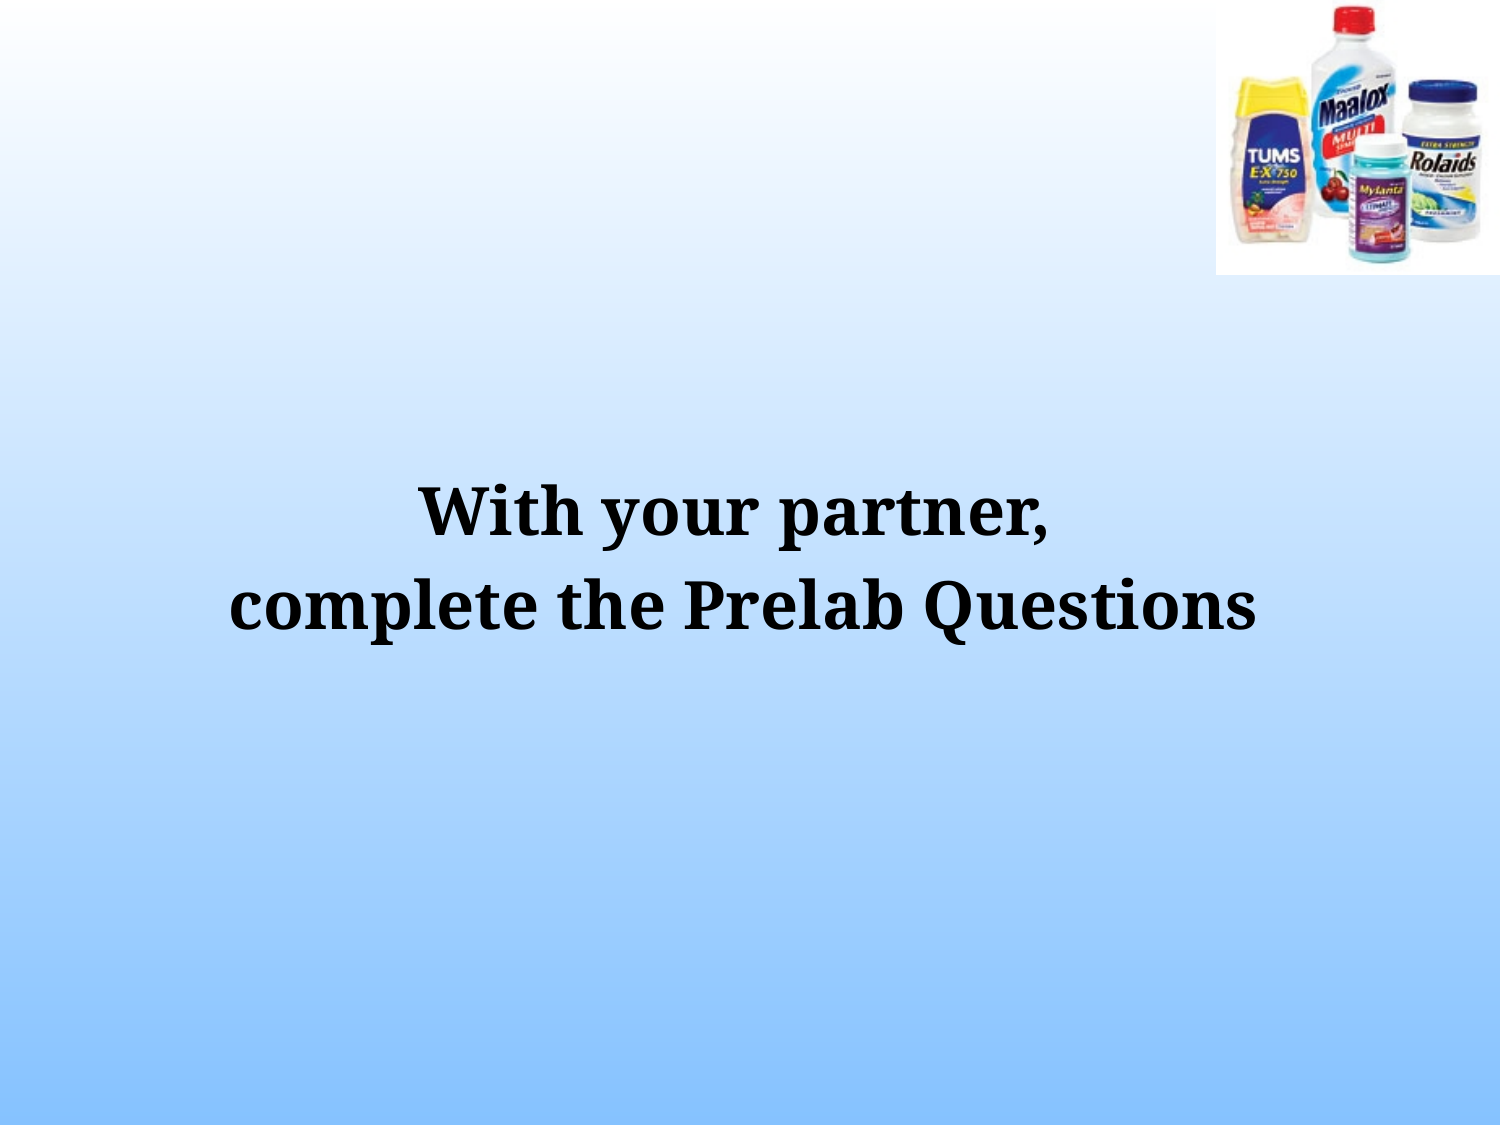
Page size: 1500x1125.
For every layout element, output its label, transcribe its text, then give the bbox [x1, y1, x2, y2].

list With your partner, complete the Prelab Questions [37, 274, 1451, 1076]
picture [1216, 0, 1500, 276]
